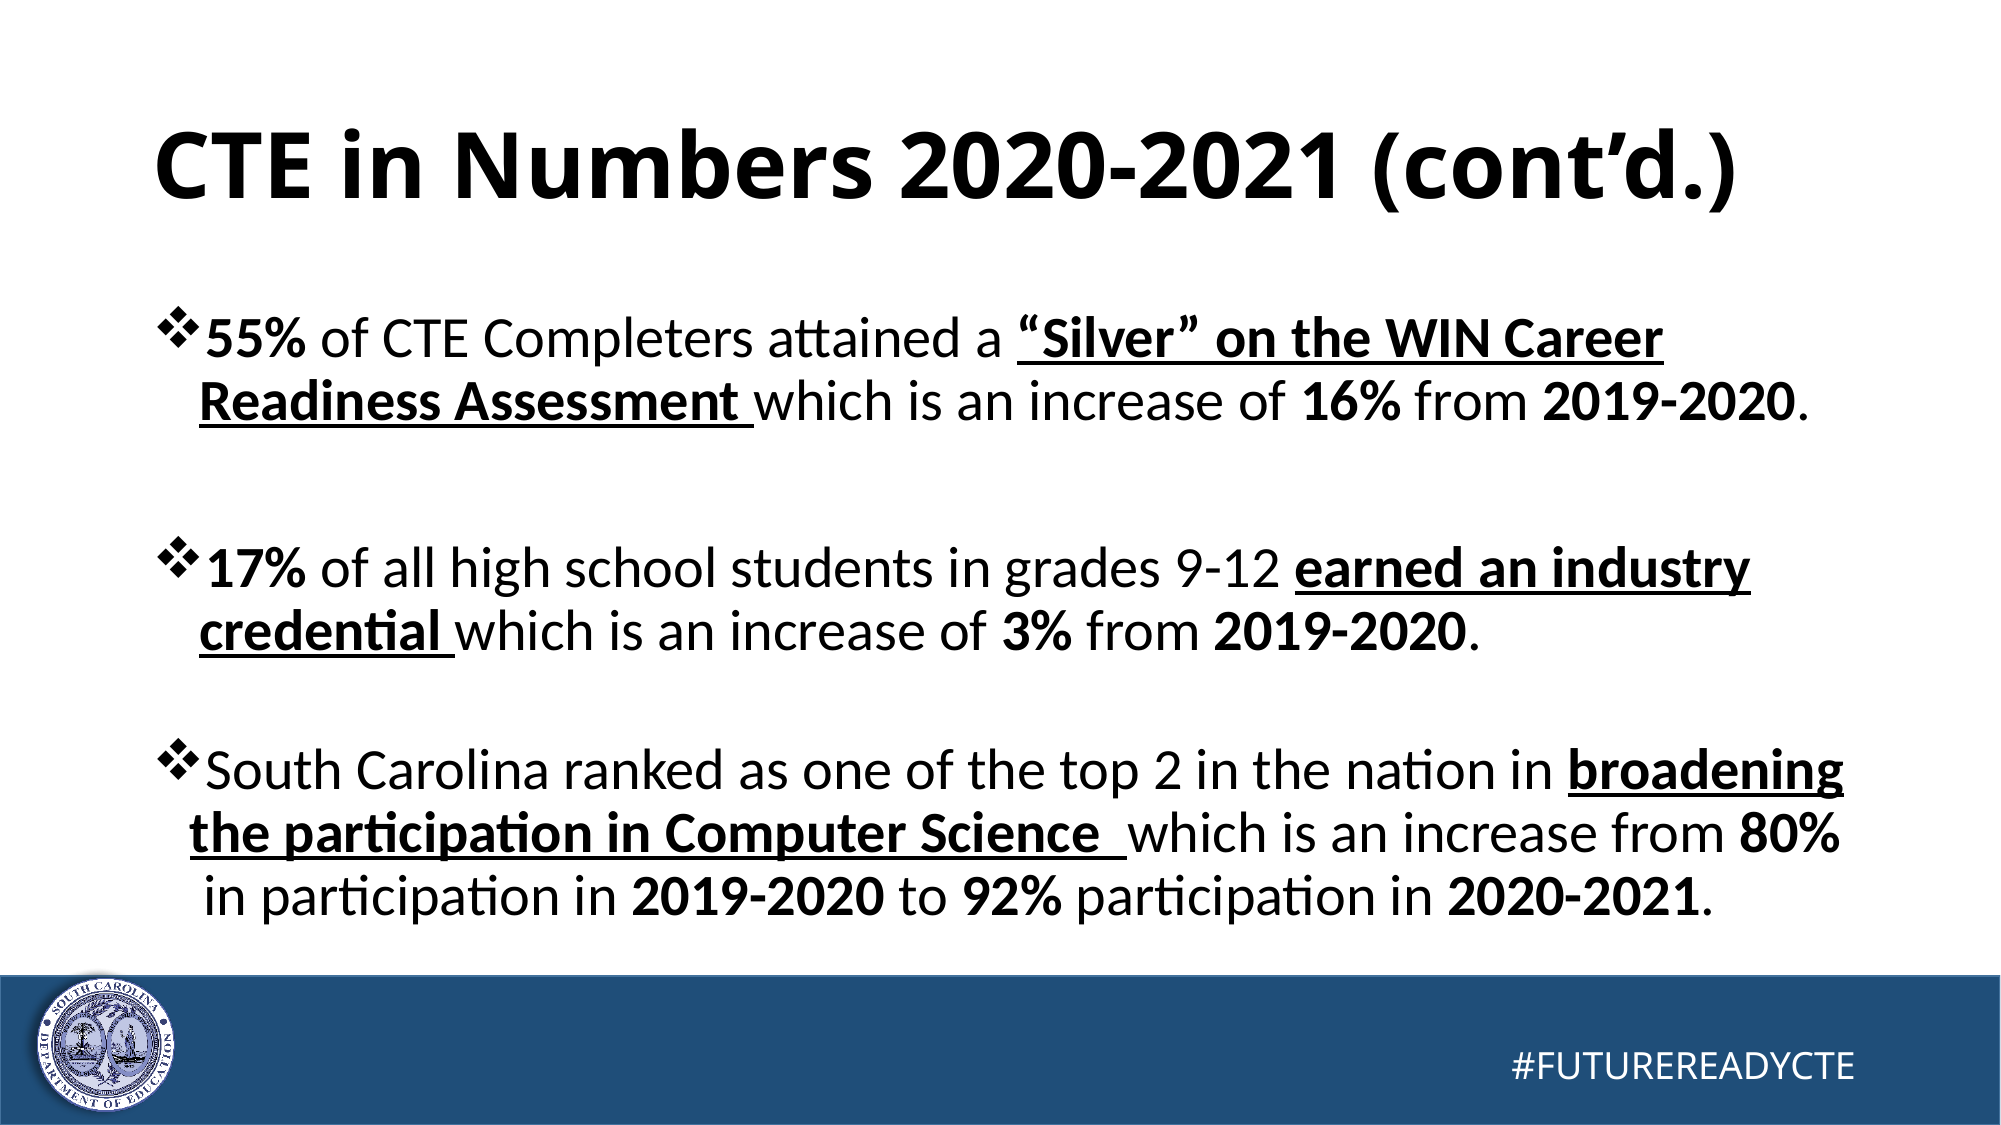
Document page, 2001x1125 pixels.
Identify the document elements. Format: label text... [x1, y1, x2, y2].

title CTE in Numbers 2020-2021 (cont’d.) [137, 59, 1863, 278]
picture [35, 976, 175, 1113]
list 55% of CTE Completers attained a “Silver” on the WIN Career Readiness Assessment which is an increase of 16% from 2019-2020. 17% of all high school students in grades 9-12 earned an industry credential which is an increase of 3% from 2019-2020. South Carolina ranked as one of the top 2 in the nation in broadening the participation in Computer Science which is an increase from 80% in participation in 2019-2020 to 92% participation in 2020-2021. [137, 299, 1863, 1014]
